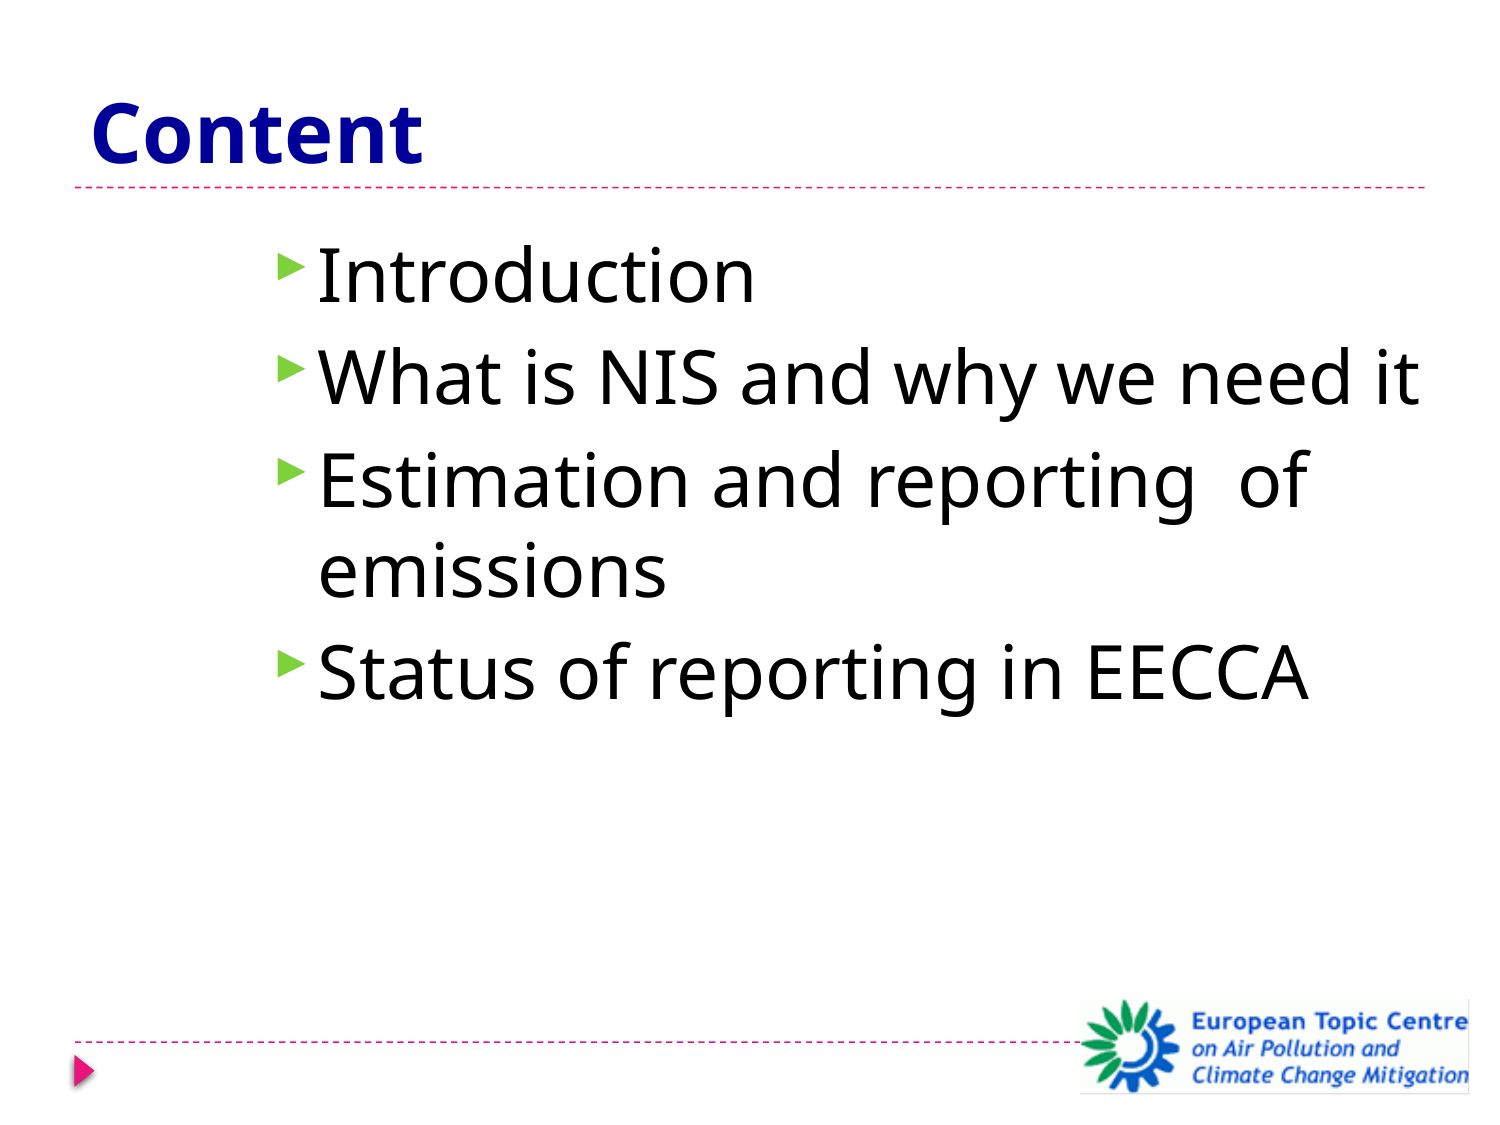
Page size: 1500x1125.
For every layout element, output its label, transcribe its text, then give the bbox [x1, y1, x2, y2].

picture [1080, 999, 1471, 1096]
title Content [75, 37, 1425, 188]
list Introduction What is NIS and why we need it Estimation and reporting of emissions Status of reporting in EECCA [258, 220, 1500, 964]
